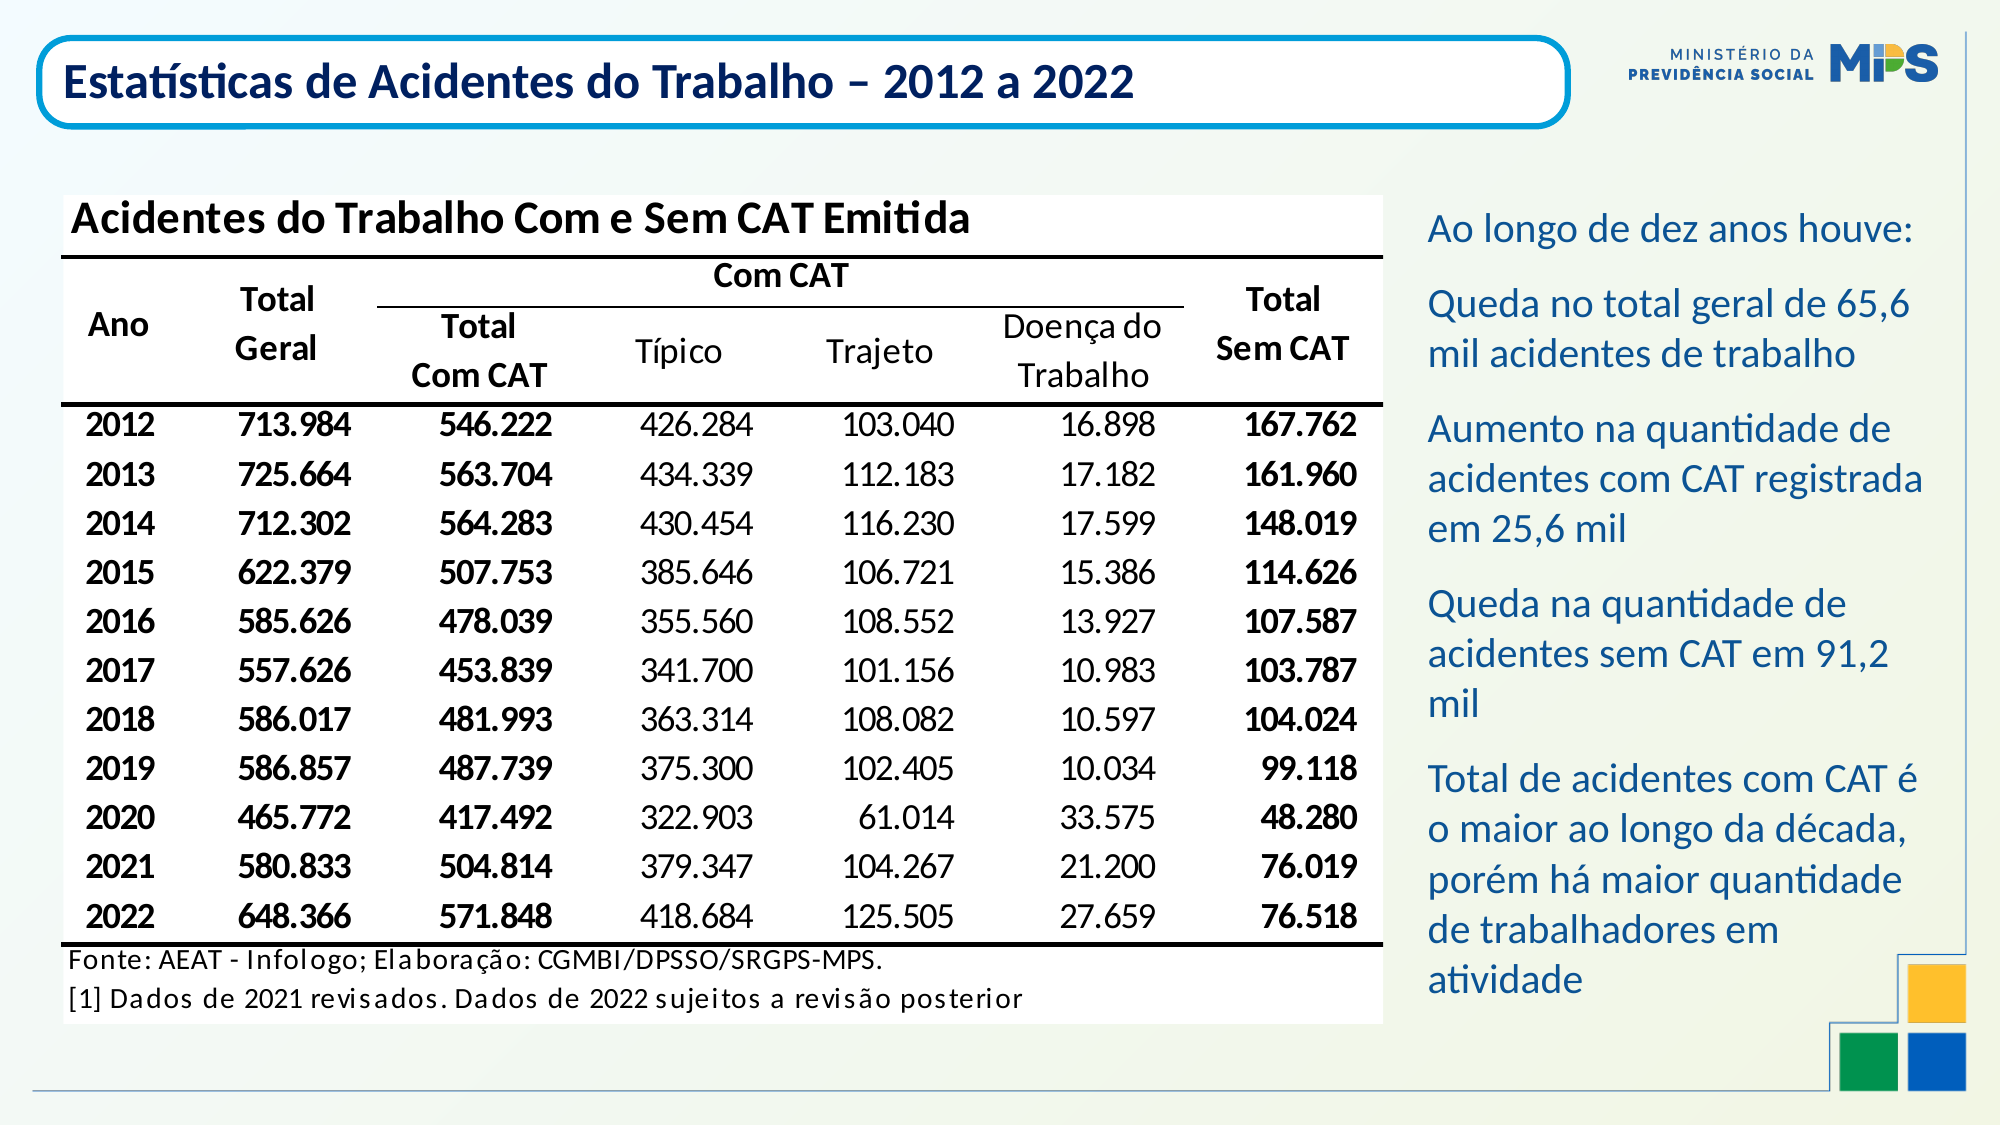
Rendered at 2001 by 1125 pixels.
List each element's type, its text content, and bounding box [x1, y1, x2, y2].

text_box Estatísticas de Acidentes do Trabalho – 2012 a 2022 [37, 35, 1570, 129]
picture [0, 0, 2000, 1125]
text_box Ao longo de dez anos houve: Queda no total geral de 65,6 mil acidentes de trabalho Aumento na quantidade de acidentes com CAT registrada em 25,6 mil Queda na quantidade de acidentes sem CAT em 91,2 mil Total de acidentes com CAT é o maior ao longo da década, porém há maior quantidade de trabalhadores em atividade [1420, 191, 1941, 1028]
